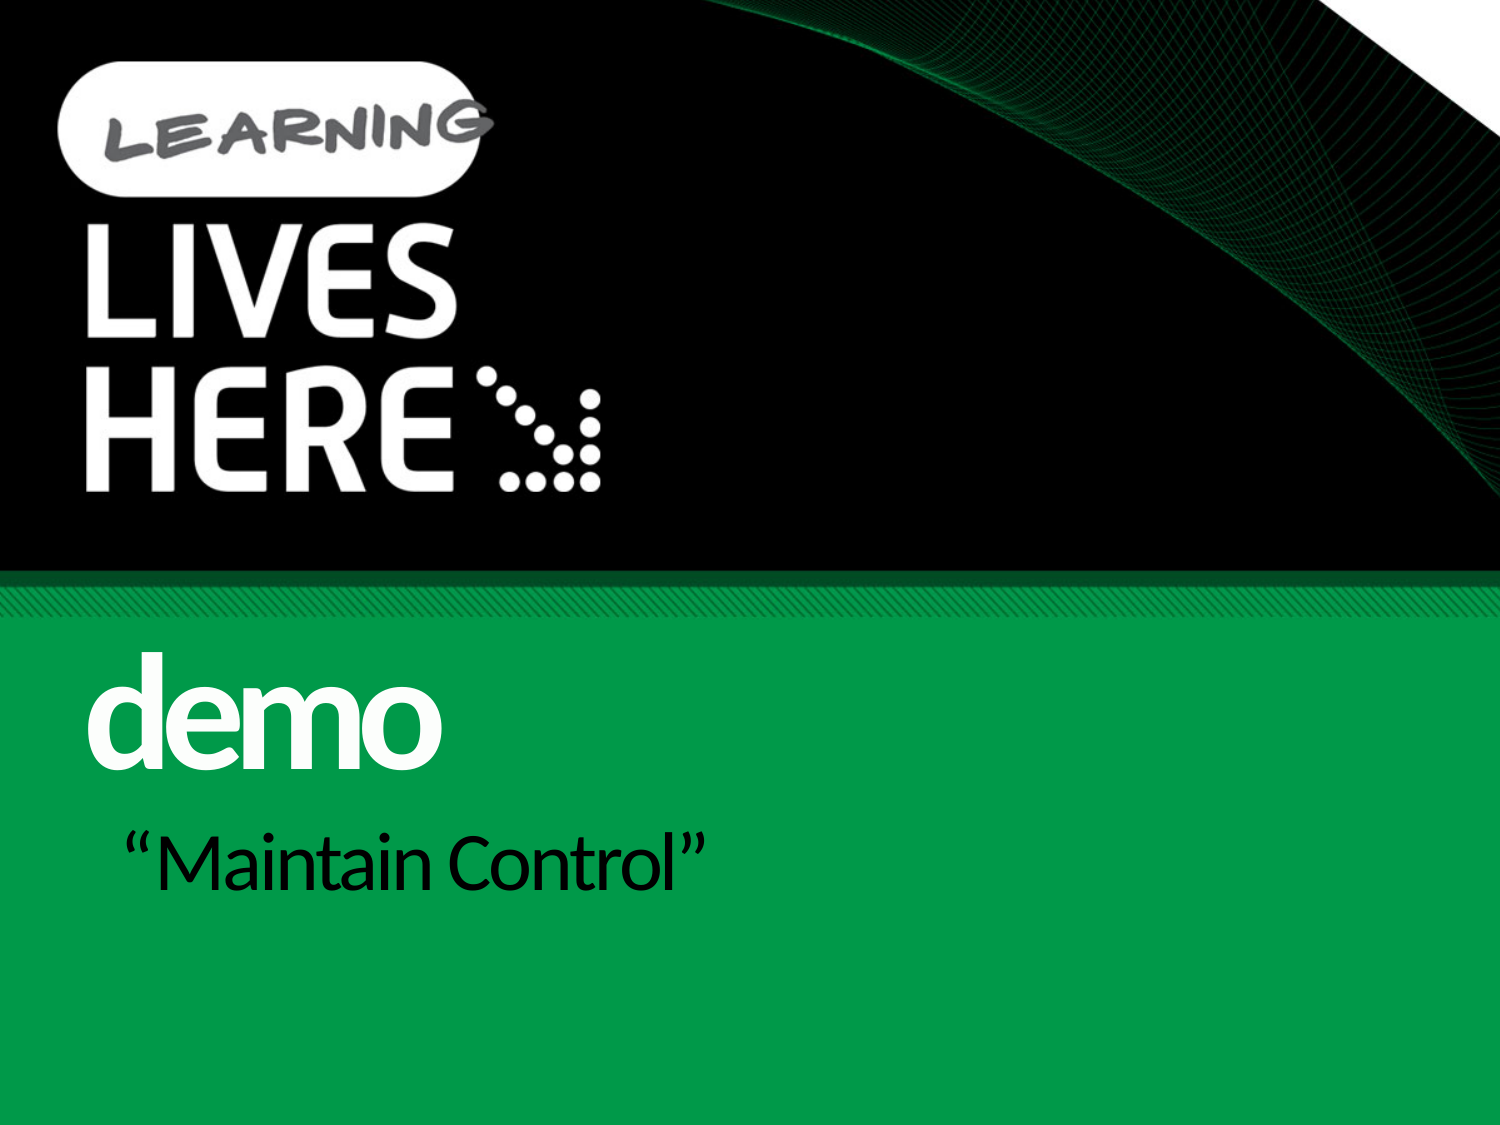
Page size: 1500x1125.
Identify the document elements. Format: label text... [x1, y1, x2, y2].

picture [0, 0, 1500, 1125]
list demo [83, 625, 1344, 800]
title “Maintain Control” [119, 818, 1375, 943]
